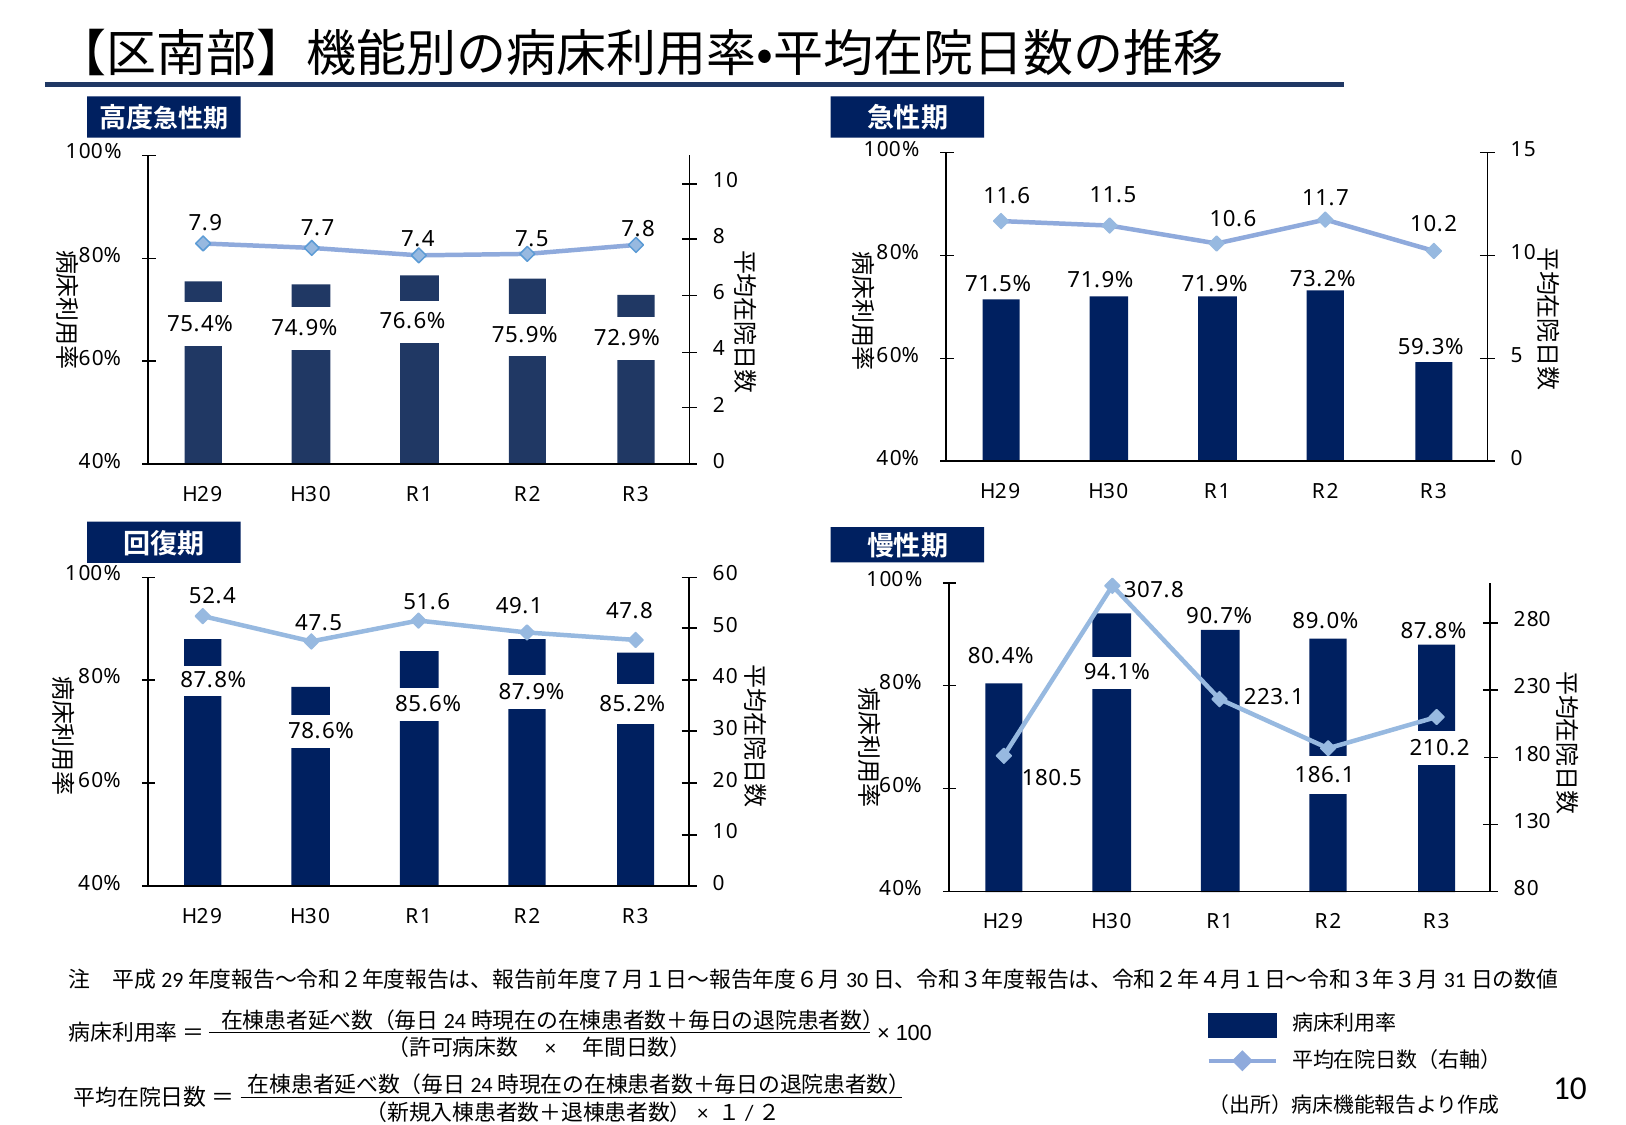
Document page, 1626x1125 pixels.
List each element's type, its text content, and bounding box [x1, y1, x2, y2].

picture [44, 551, 783, 963]
text_box 慢性期 [830, 537, 985, 563]
title 【区南部】機能別の病床利用率・平均在院日数の推移 [44, 13, 1344, 82]
picture [848, 556, 1587, 969]
text_box 回復期 [86, 540, 242, 551]
slide_number 9 [1236, 1056, 1602, 1116]
text_box （出所）病床機能報告より作成 [1194, 1084, 1569, 1125]
picture [1193, 1005, 1519, 1077]
picture [44, 129, 783, 540]
picture [830, 126, 1569, 537]
text_box 注 平成29年度報告～令和２年度報告は、報告前年度７月１日～報告年度６月30日、令和３年度報告は、令和２年４月１日～令和３年３月31日の数値 [68, 965, 1585, 993]
text_box 急性期 [830, 95, 985, 126]
text_box 高度急性期 [86, 95, 242, 129]
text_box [44, 1070, 939, 1125]
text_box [69, 1005, 962, 1062]
